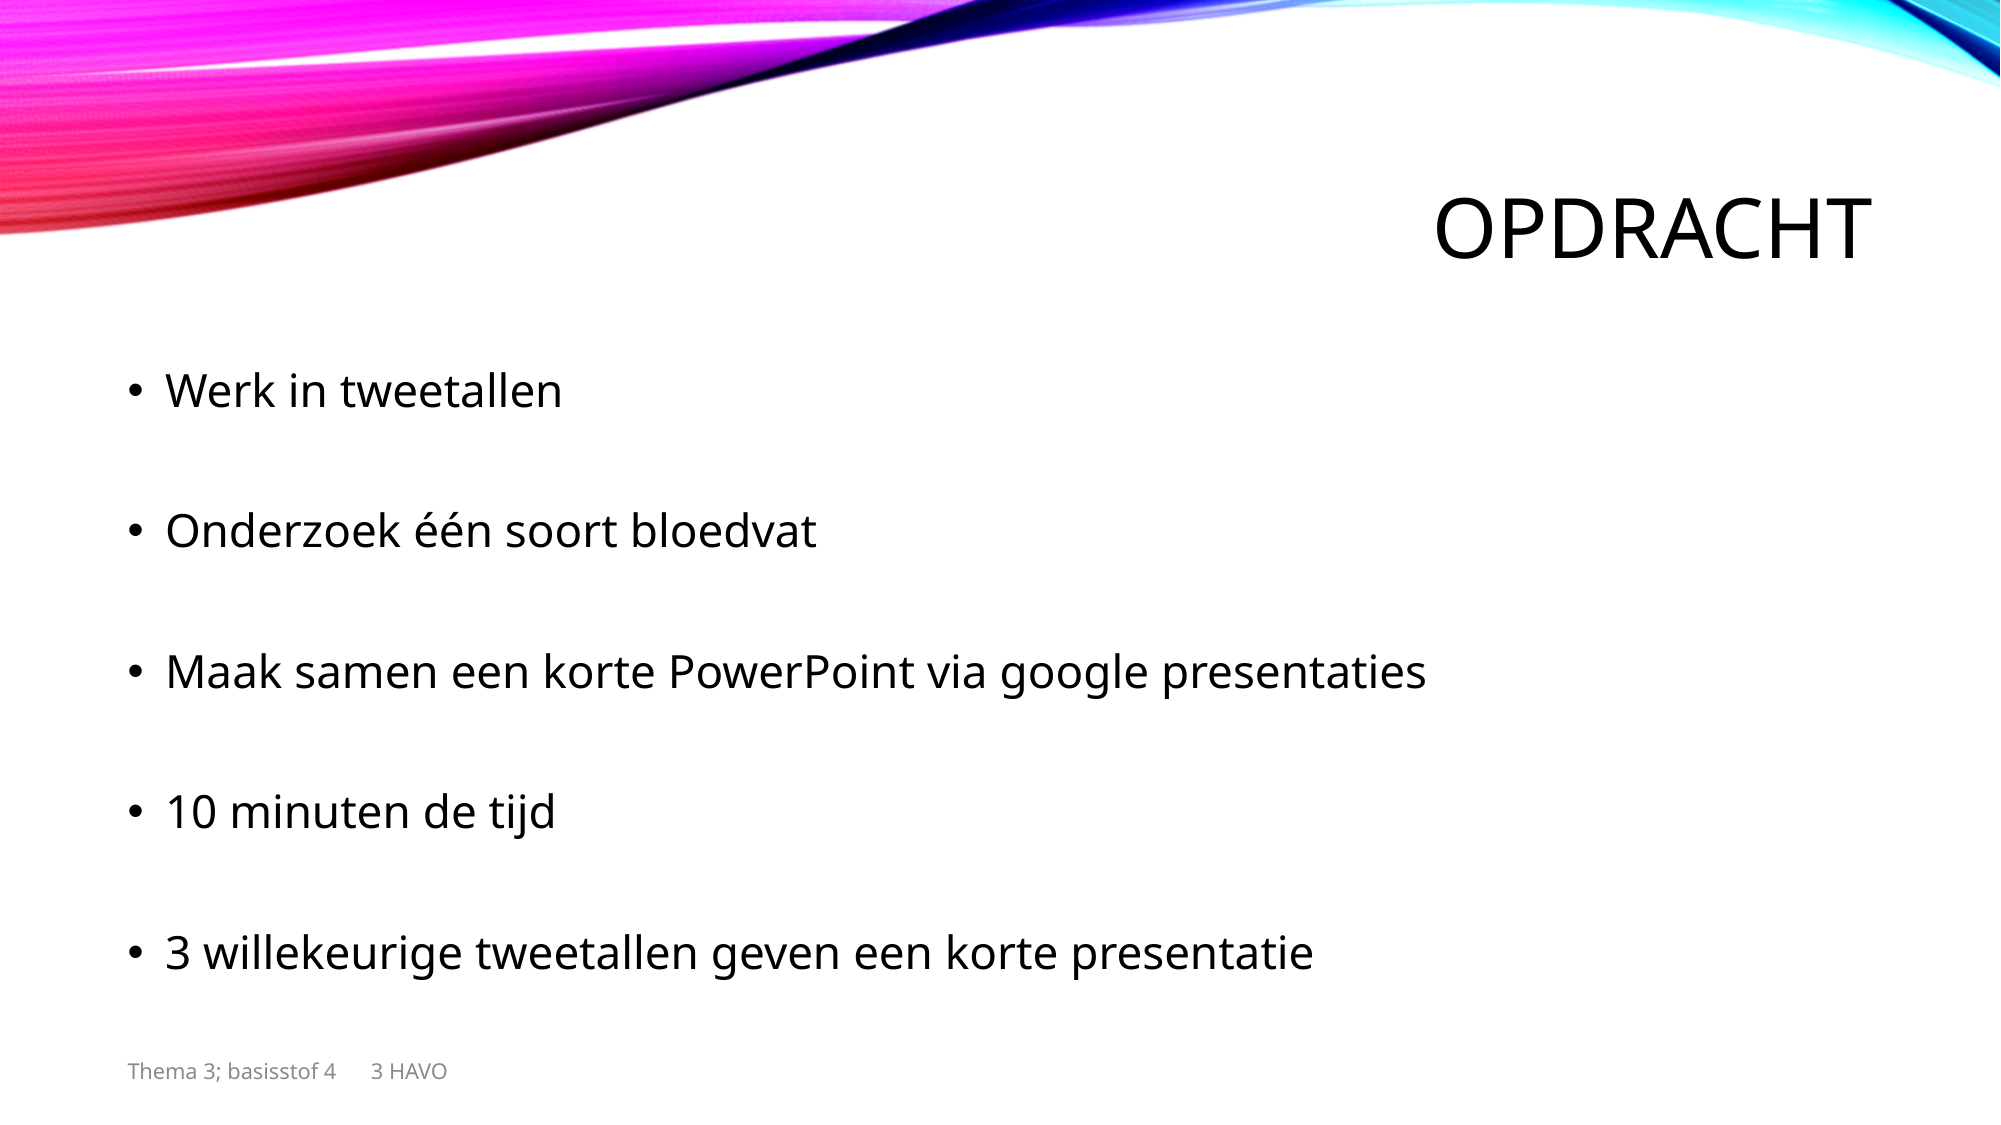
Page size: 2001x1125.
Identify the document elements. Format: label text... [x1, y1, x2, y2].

picture [0, 0, 2000, 237]
picture [1890, 0, 2000, 75]
picture [1910, 0, 2000, 45]
footer Thema 3; basisstof 4 3 HAVO [112, 1042, 1388, 1103]
list Werk in tweetallen Onderzoek één soort bloedvat Maak samen een korte PowerPoint via google presentaties 10 minuten de tijd 3 willekeurige tweetallen geven een korte presentatie [112, 360, 1888, 1021]
title opdracht [474, 125, 1888, 338]
